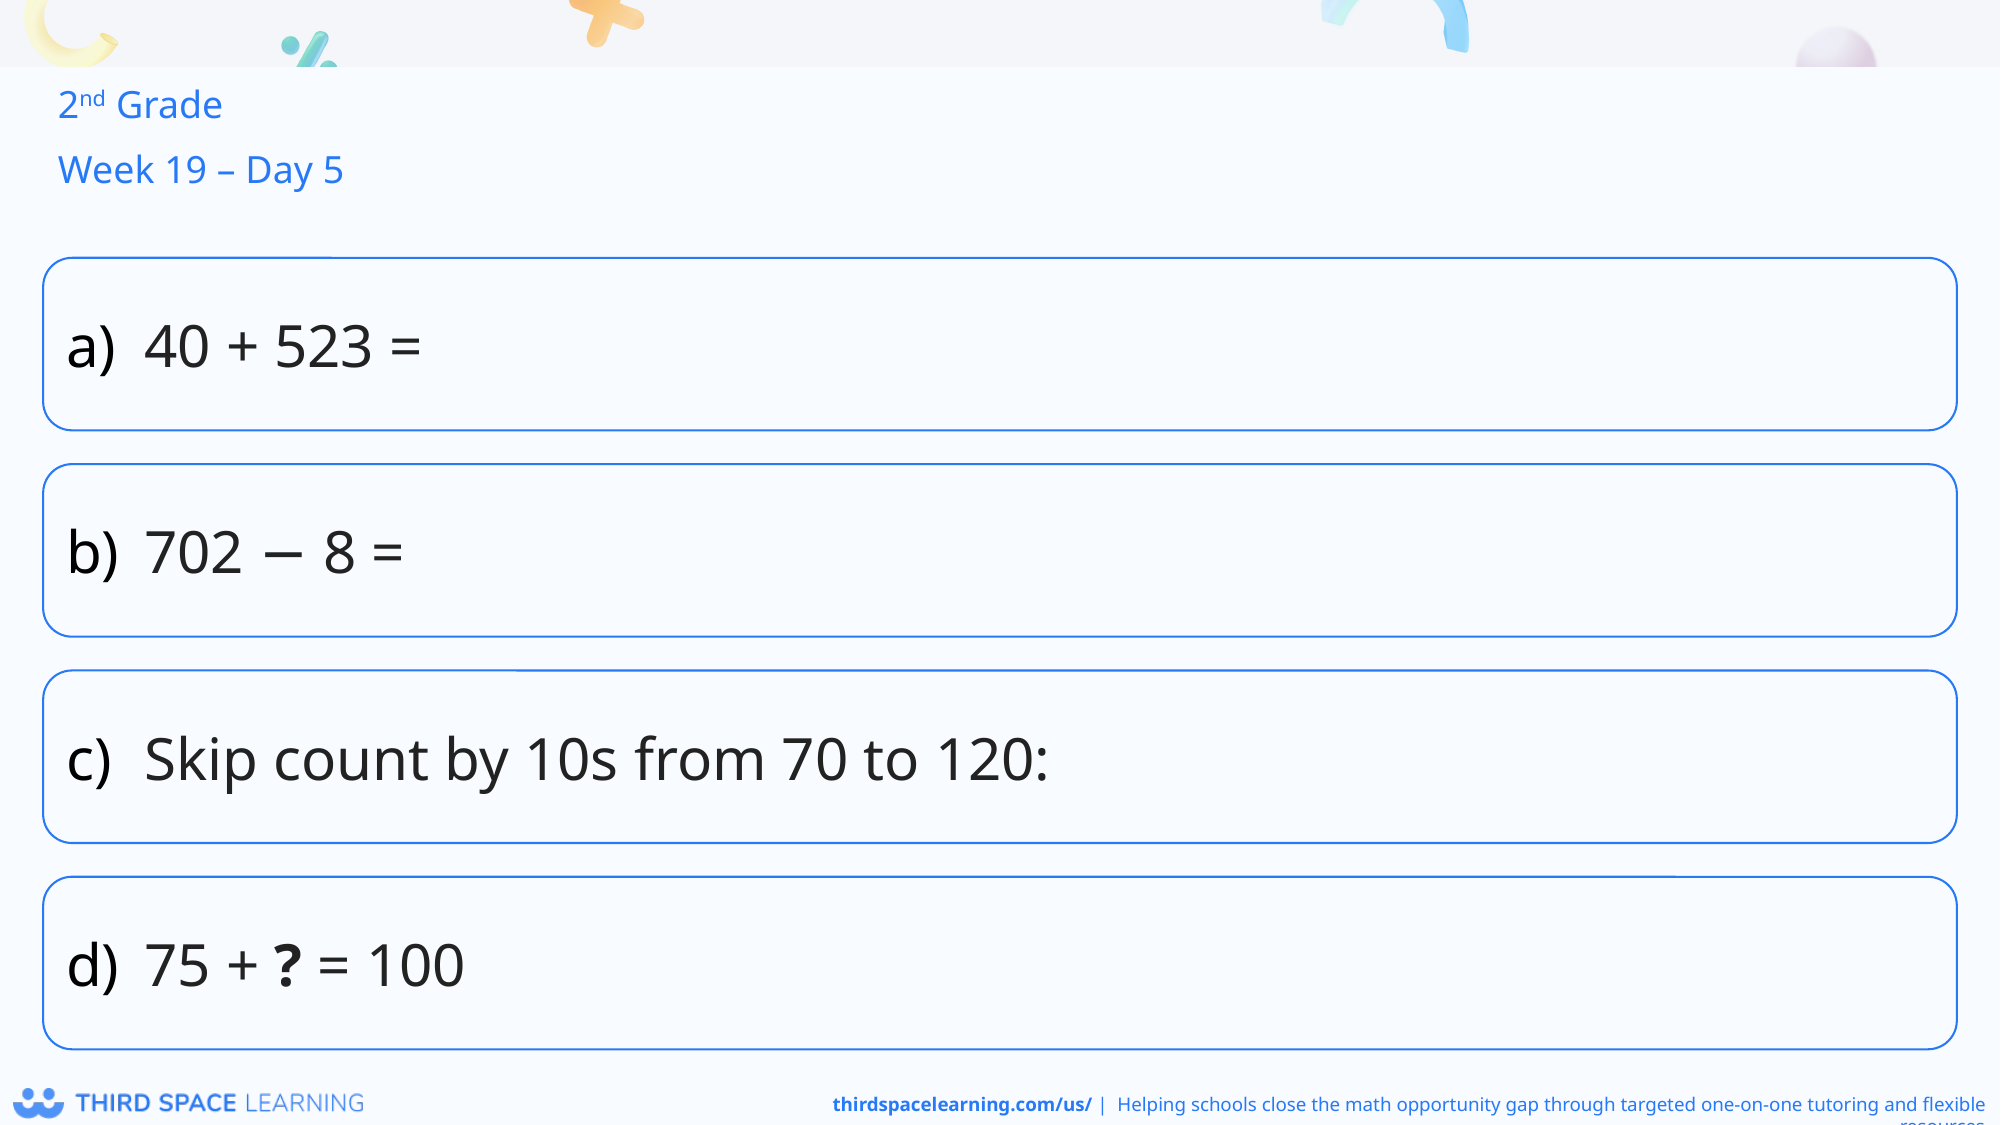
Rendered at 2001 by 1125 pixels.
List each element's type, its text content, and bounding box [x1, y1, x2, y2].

list 702 − 8 = [129, 478, 1939, 623]
list Skip count by 10s from 70 to 120: [129, 684, 1939, 829]
picture [0, 0, 2000, 67]
text_box 2nd Grade Week 19 – Day 5 [43, 73, 509, 212]
list 75 + ? = 100 [129, 891, 1939, 1035]
picture [13, 1088, 365, 1119]
list 40 + 523 = [129, 272, 1939, 416]
